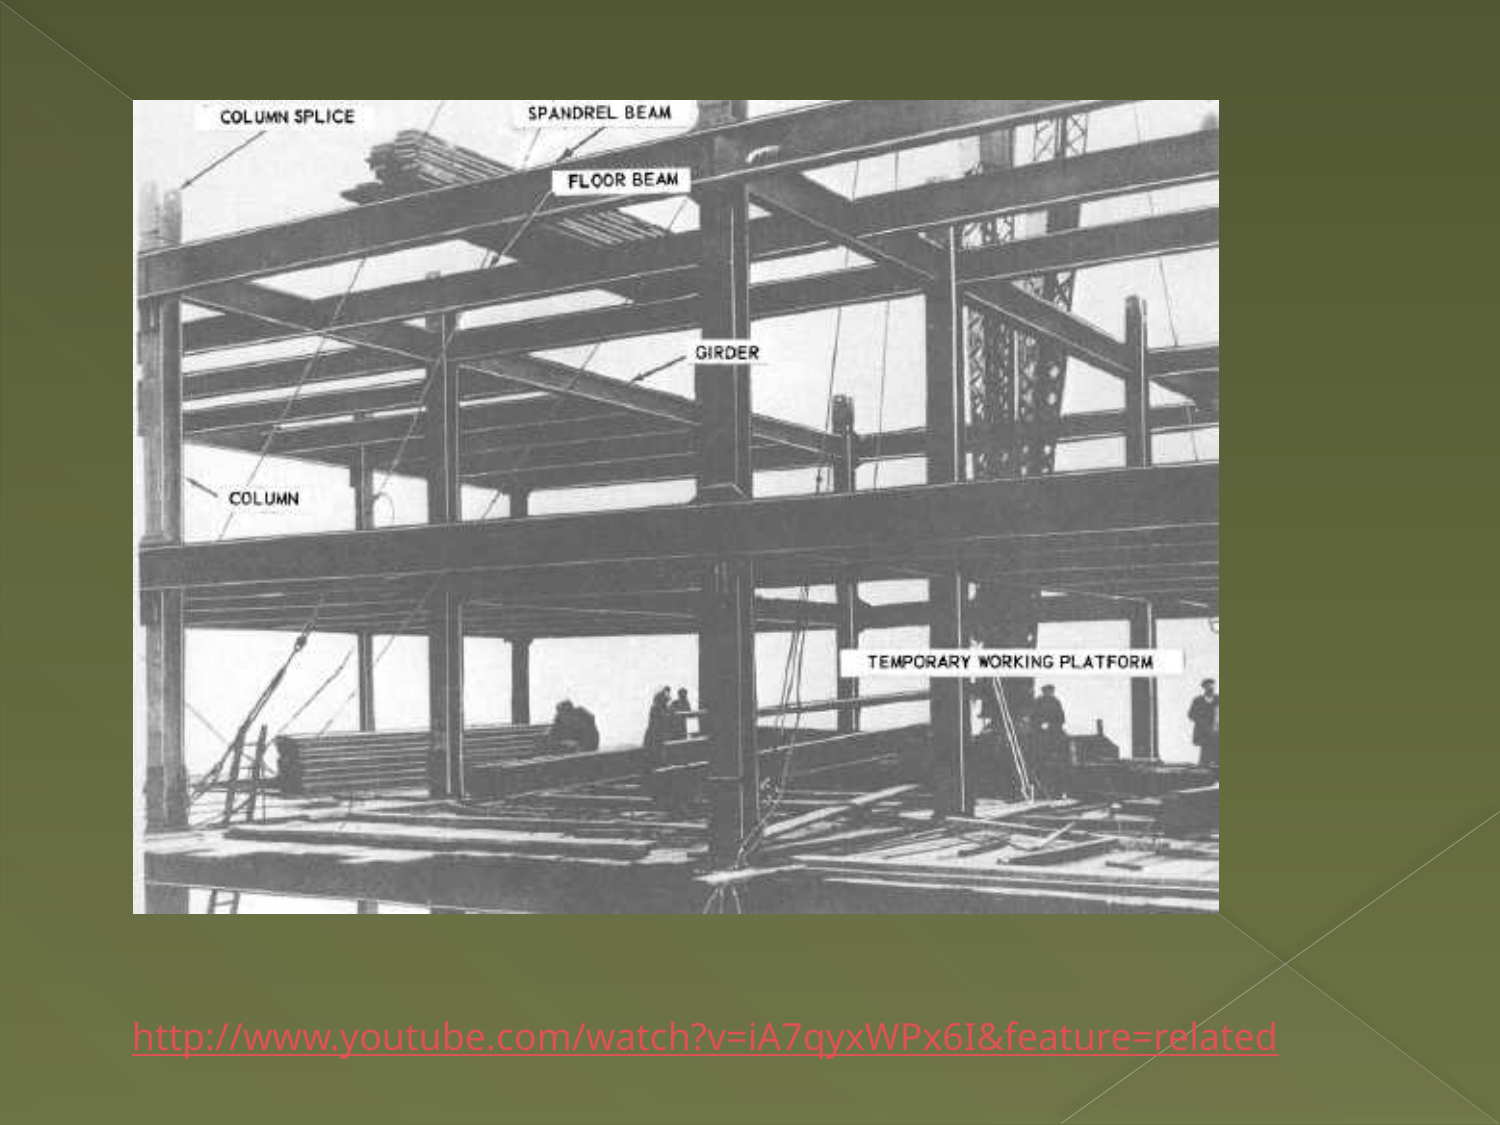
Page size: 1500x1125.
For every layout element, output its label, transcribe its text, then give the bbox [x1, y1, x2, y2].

picture [133, 99, 1219, 915]
text_box http://www.youtube.com/watch?v=iA7qyxWPx6I&feature=related [117, 1005, 1453, 1072]
